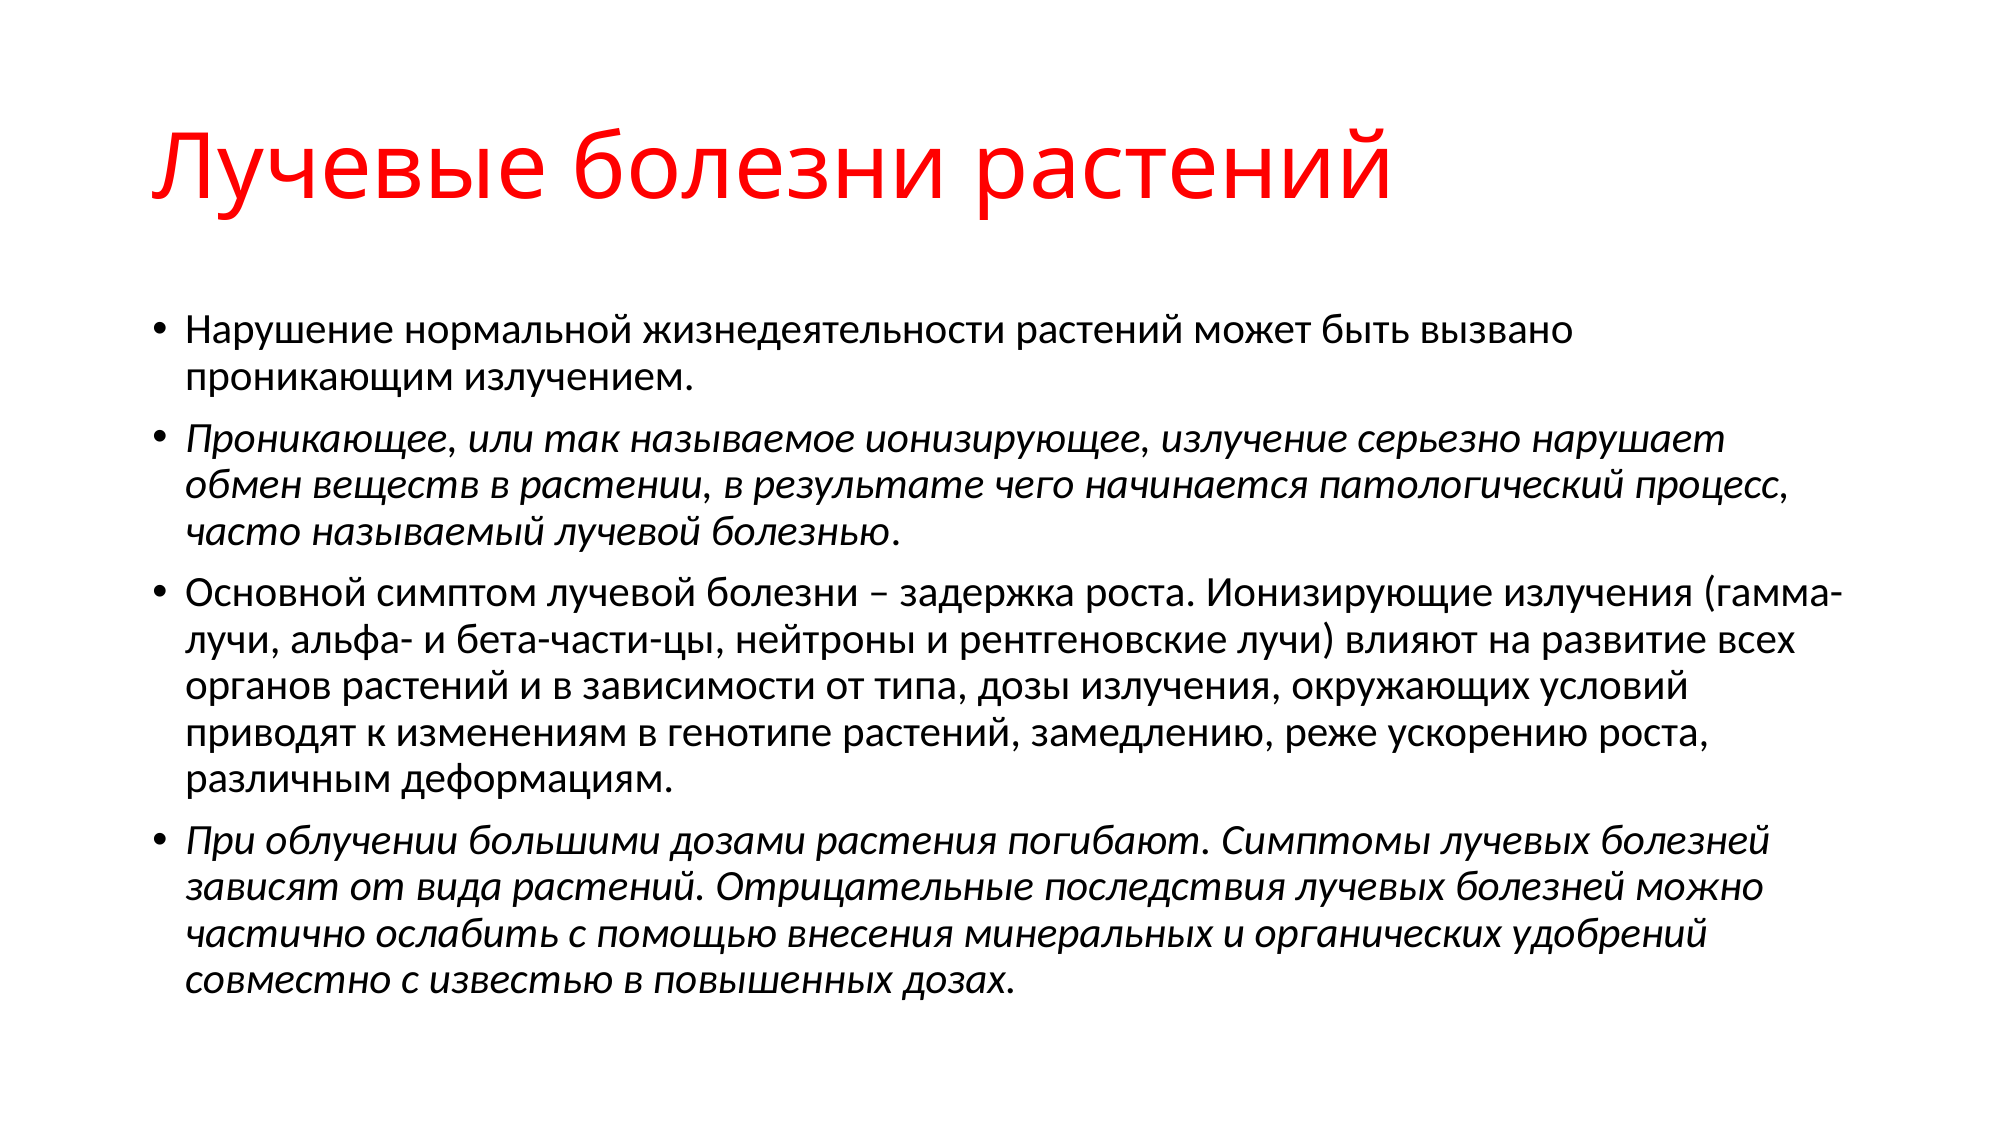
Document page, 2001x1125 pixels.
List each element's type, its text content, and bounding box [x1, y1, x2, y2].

title Лучевые болезни растений [137, 59, 1863, 278]
list Нарушение нормальной жизнедеятельности растений может быть вызвано проникающим излучением. Проникающее, или так называемое ионизирующее, излучение серьезно нарушает обмен веществ в растении, в результате чего начинается патологический процесс, часто называемый лучевой болезнью. Основной симптом лучевой болезни – задержка роста. Ионизирующие излучения (гамма-лучи, альфа- и бета-части-цы, нейтроны и рентгеновские лучи) влияют на развитие всех органов растений и в зависимости от типа, дозы излучения, окружающих условий приводят к изменениям в генотипе растений, замедлению, реже ускорению роста, различным деформациям. При облучении большими дозами растения погибают. Симптомы лучевых болезней зависят от вида растений. Отрицательные последствия лучевых болезней можно частично ослабить с помощью внесения минеральных и органических удобрений совместно с известью в повышенных дозах. [137, 299, 1863, 1014]
